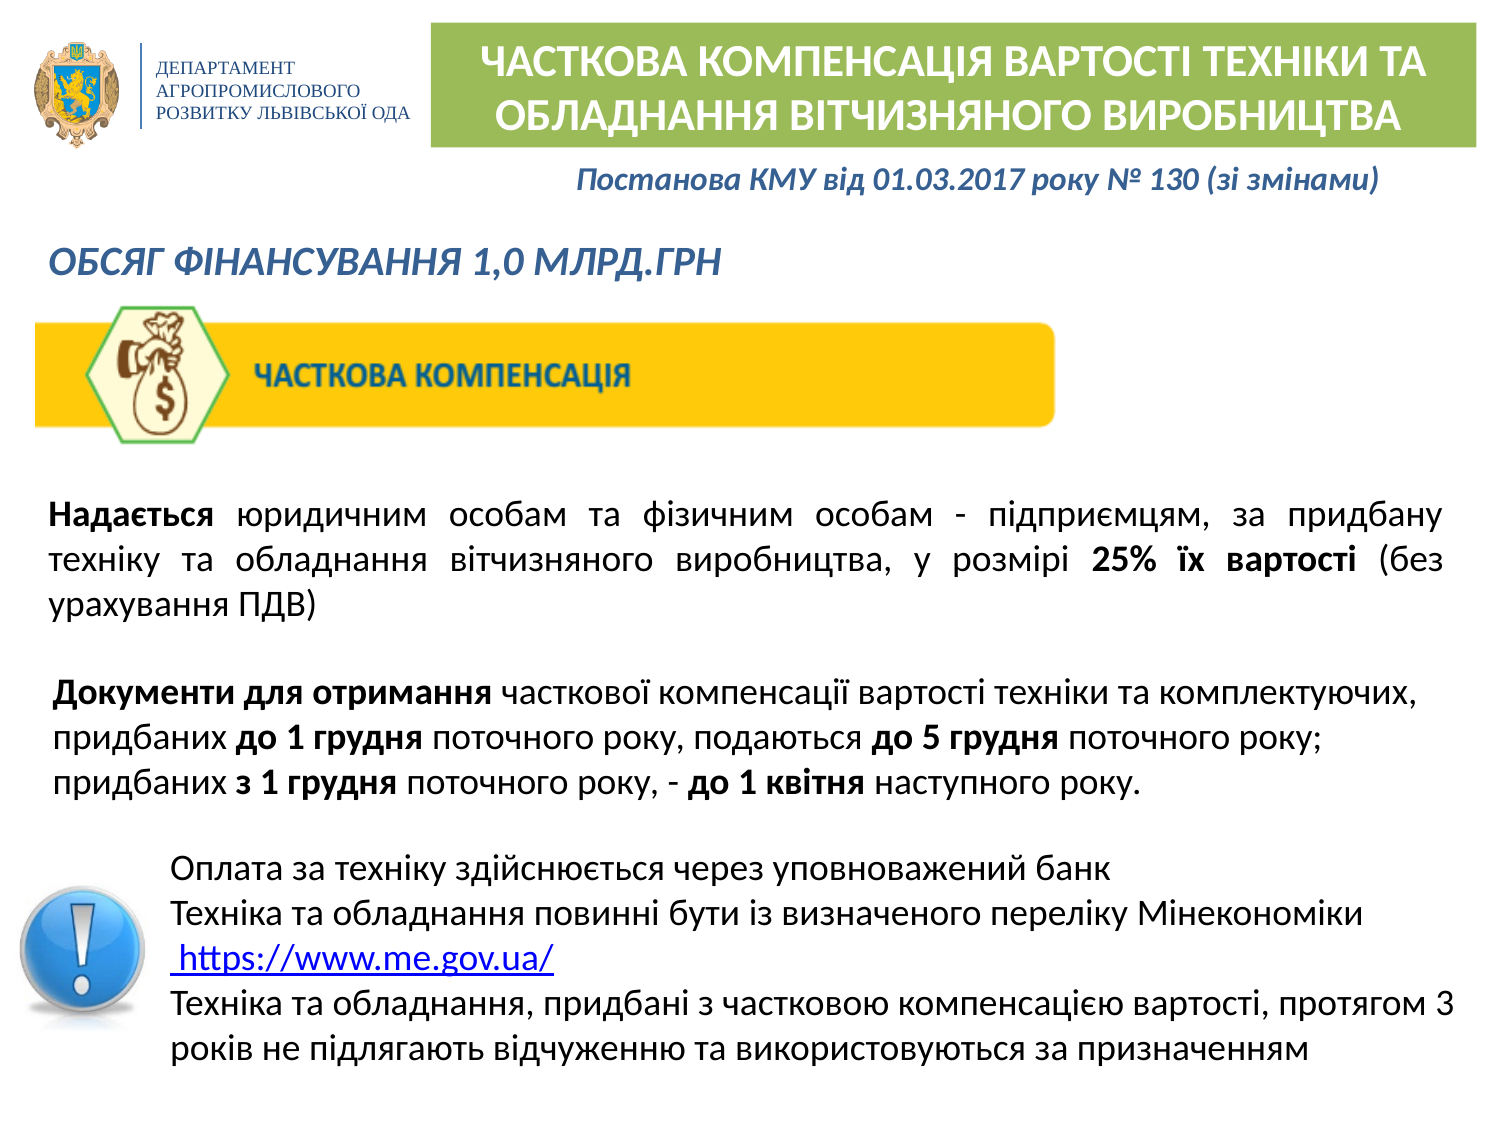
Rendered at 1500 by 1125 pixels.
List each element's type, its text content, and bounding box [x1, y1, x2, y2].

picture [35, 303, 1064, 448]
text_box Документи для отримання часткової компенсації вартості техніки та комплектуючих, придбаних до 1 грудня поточного року, подаються до 5 грудня поточного року; придбаних з 1 грудня поточного року, - до 1 квітня наступного року. [37, 660, 1471, 810]
text_box ОБСЯГ ФІНАНСУВАННЯ 1,0 МЛРД.ГРН [33, 226, 1475, 291]
text_box Надається юридичним особам та фізичним особам - підприємцям, за придбану техніку та обладнання вітчизняного виробництва, у розмірі 25% їх вартості (без урахування ПДВ) [33, 481, 1459, 632]
picture [7, 882, 157, 1032]
text_box Оплата за техніку здійснюється через уповноважений банк Техніка та обладнання повинні бути із визначеного переліку Мінекономіки https://www.me.gov.ua/ Техніка та обладнання, придбані з частковою компенсацією вартості, протягом 3 років не підлягають відчуженню та використовуються за призначенням [155, 835, 1475, 1076]
text_box ЧАСТКОВА КОМПЕНСАЦІЯ ВАРТОСТІ ТЕХНІКИ ТА ОБЛАДНАННЯ ВІТЧИЗНЯНОГО ВИРОБНИЦТВА [430, 22, 1477, 148]
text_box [34, 42, 1082, 150]
text_box Постанова КМУ від 01.03.2017 року № 130 (зі змінами) [561, 149, 1476, 205]
